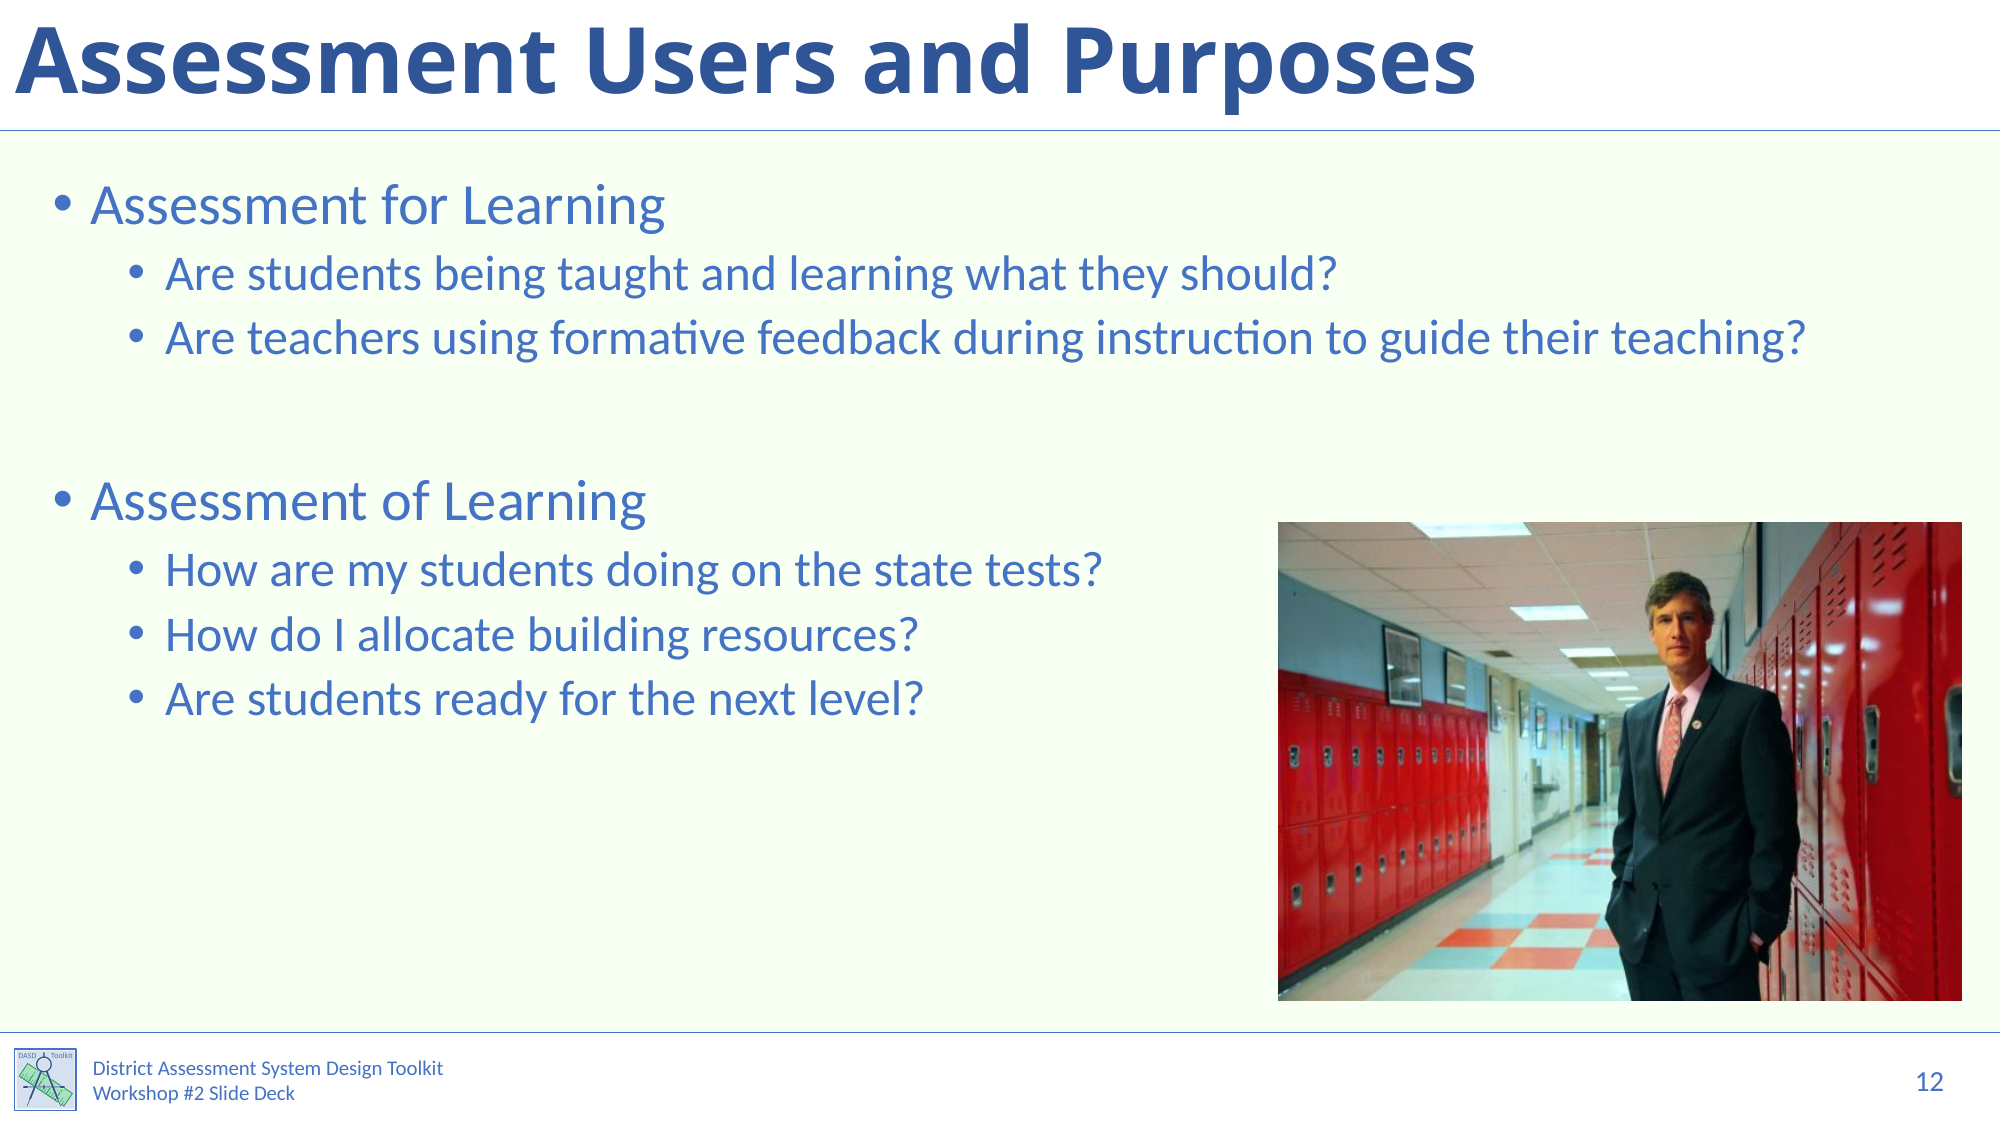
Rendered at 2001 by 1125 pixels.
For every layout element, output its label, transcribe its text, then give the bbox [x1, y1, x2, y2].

list Assessment for Learning Are students being taught and learning what they should? Are teachers using formative feedback during instruction to guide their teaching? Assessment of Learning How are my students doing on the state tests? How do I allocate building resources? Are students ready for the next level? [37, 166, 1962, 1002]
picture [1278, 522, 1962, 1002]
picture [15, 1050, 75, 1110]
title Assessment Users and Purposes [0, 0, 2000, 129]
